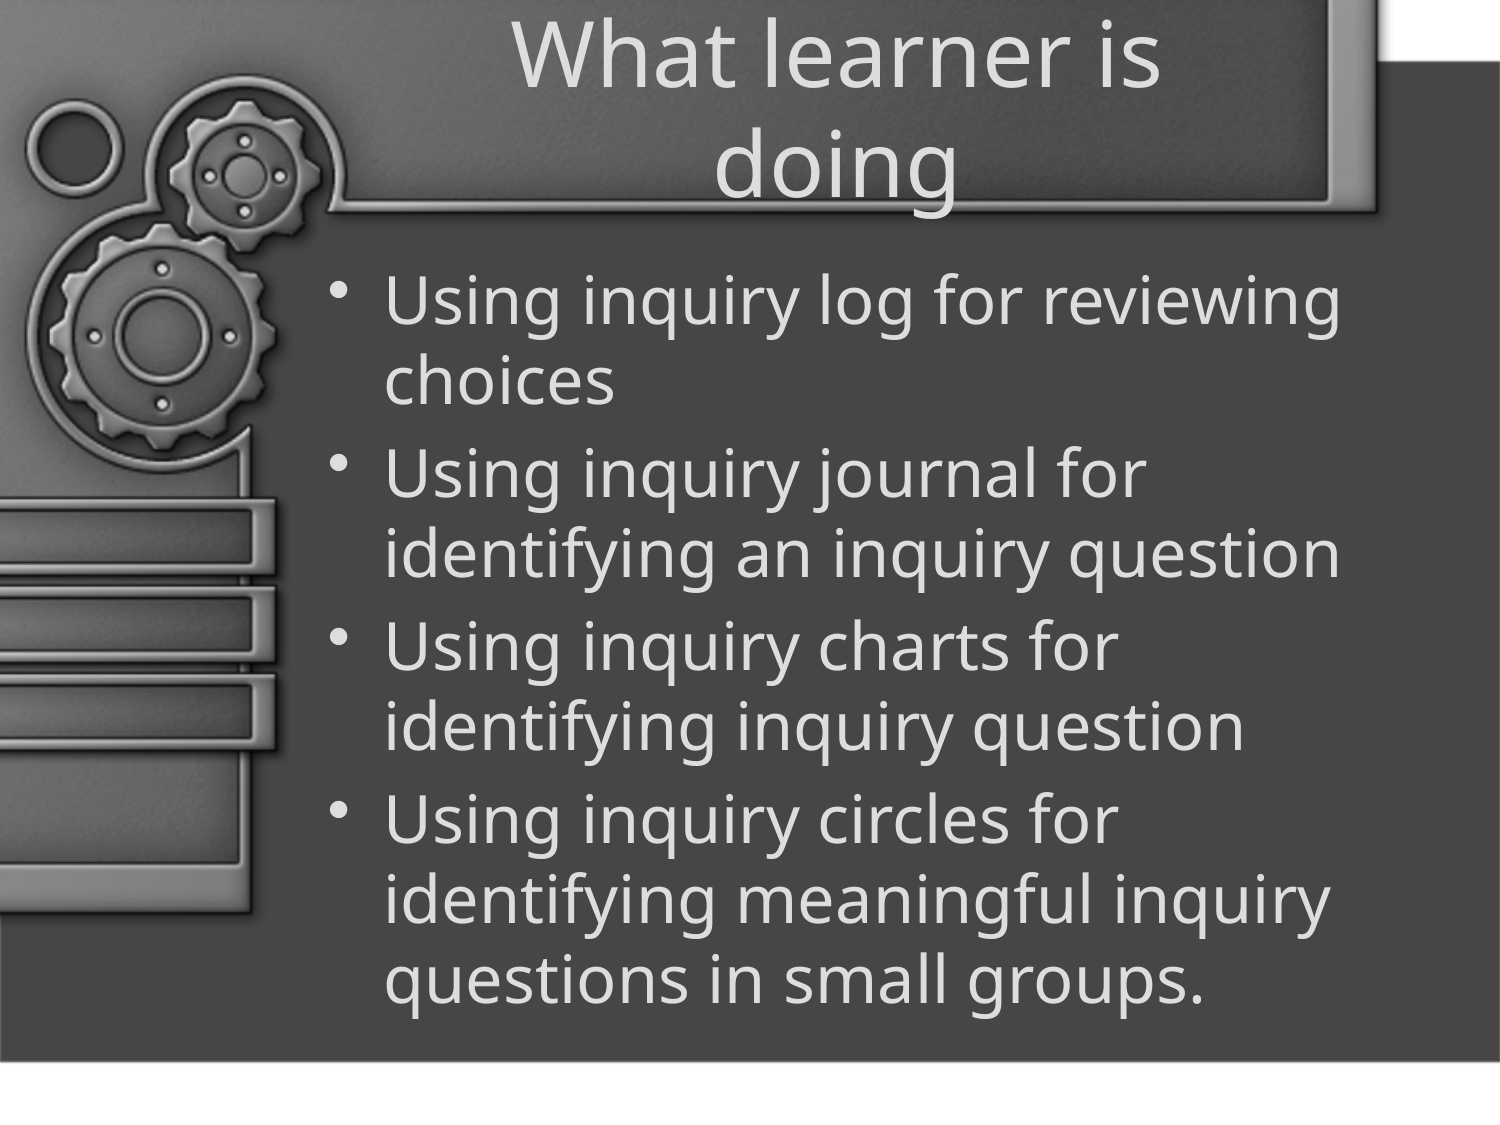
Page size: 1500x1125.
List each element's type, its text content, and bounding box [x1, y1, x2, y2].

title What learner is doing [362, 0, 1313, 213]
list Using inquiry log for reviewing choices Using inquiry journal for identifying an inquiry question Using inquiry charts for identifying inquiry question Using inquiry circles for identifying meaningful inquiry questions in small groups. [312, 249, 1463, 1000]
picture [0, 0, 1500, 1125]
